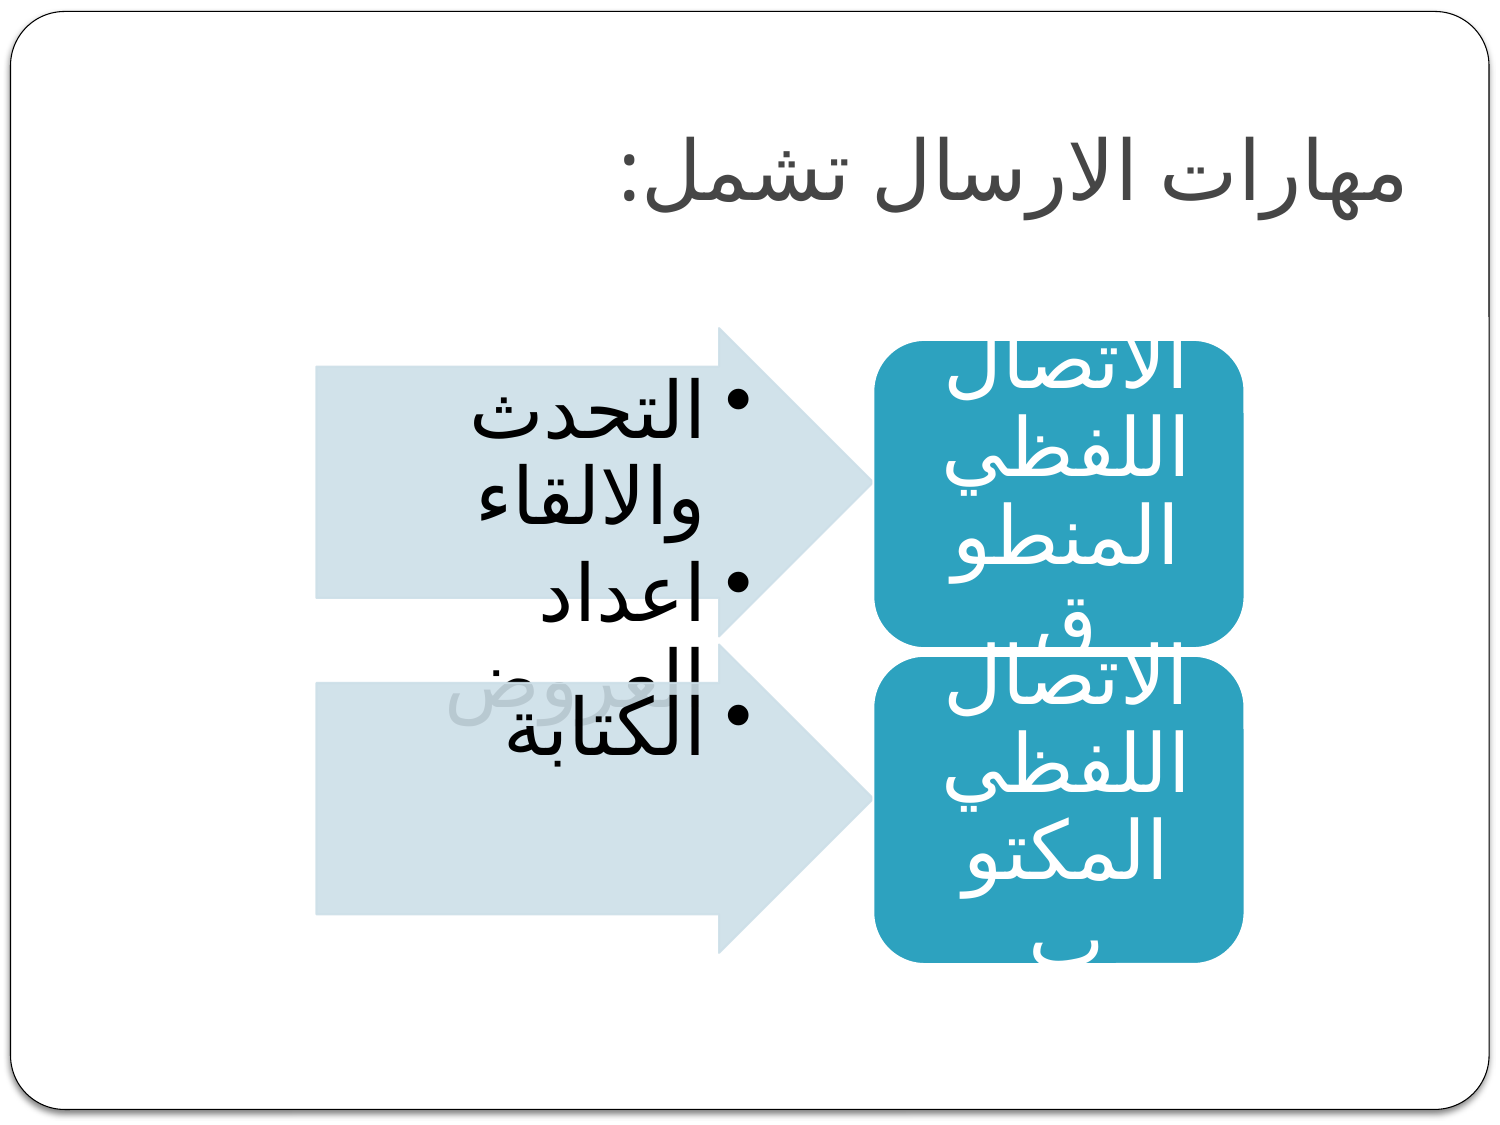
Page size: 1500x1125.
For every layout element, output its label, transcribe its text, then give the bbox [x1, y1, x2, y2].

title مهارات الارسال تشمل: [150, 45, 1425, 233]
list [316, 316, 1245, 965]
